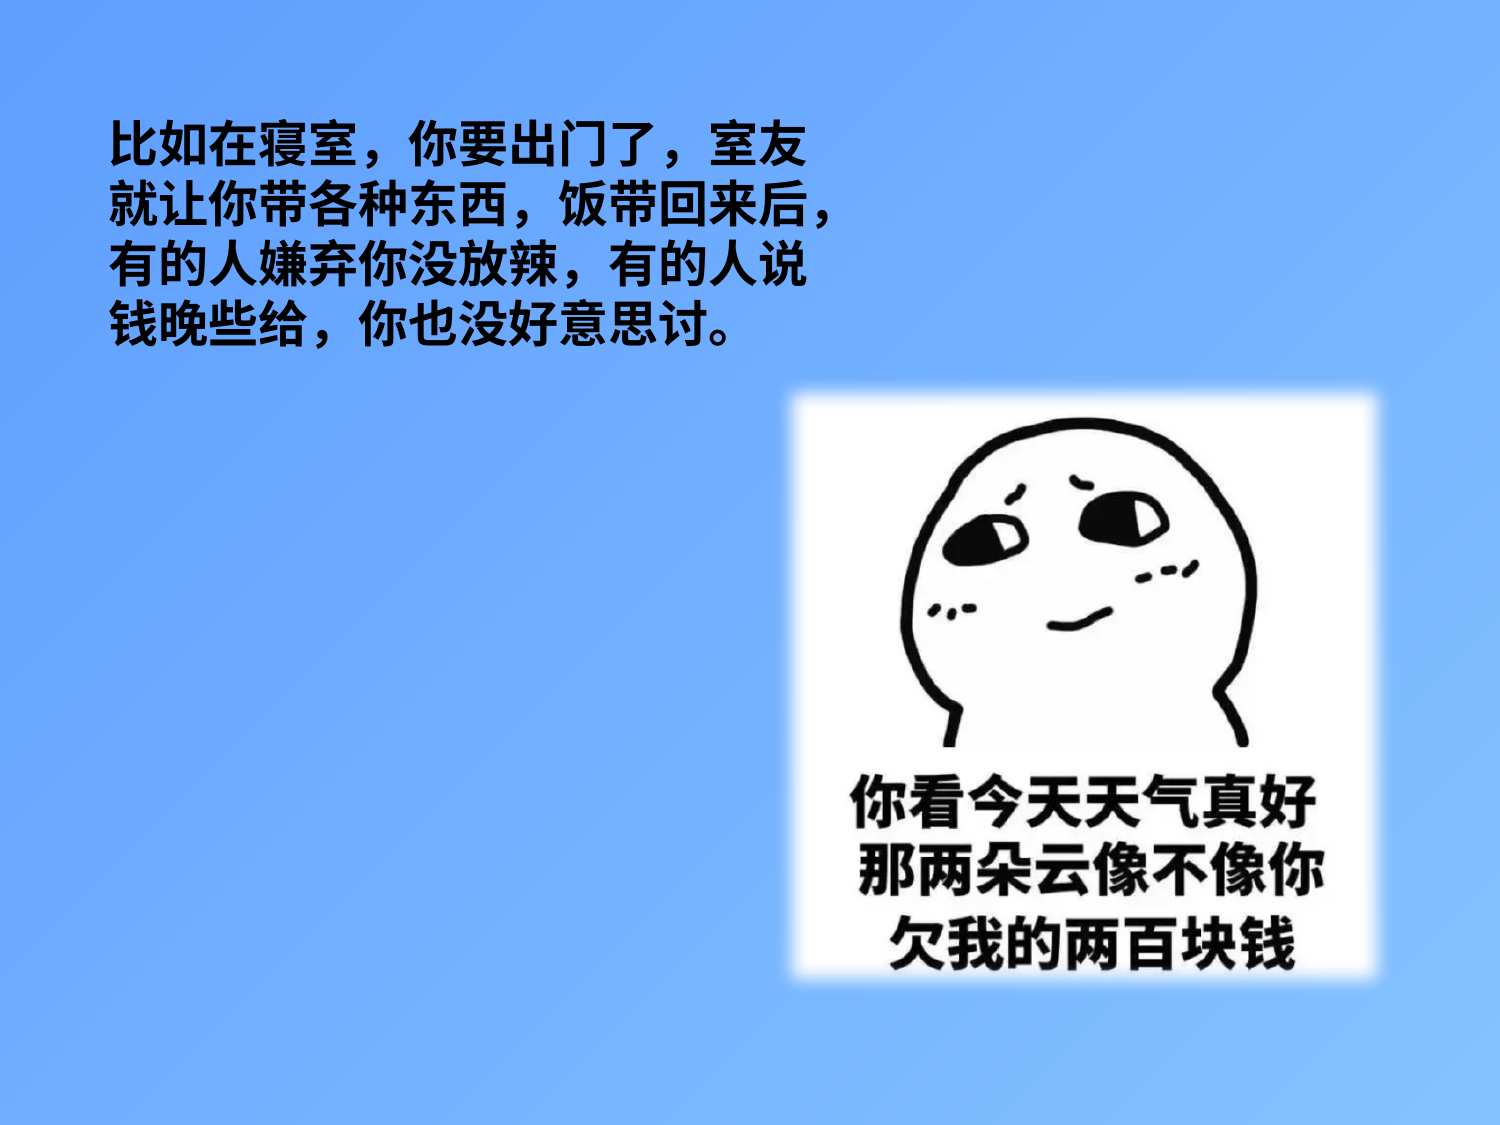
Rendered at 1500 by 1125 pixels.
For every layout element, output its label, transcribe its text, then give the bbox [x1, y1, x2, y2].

picture [773, 374, 1395, 997]
text_box 比如在寝室，你要出门了，室友就让你带各种东西，饭带回来后，有的人嫌弃你没放辣，有的人说钱晚些给，你也没好意思讨。 [93, 105, 832, 361]
